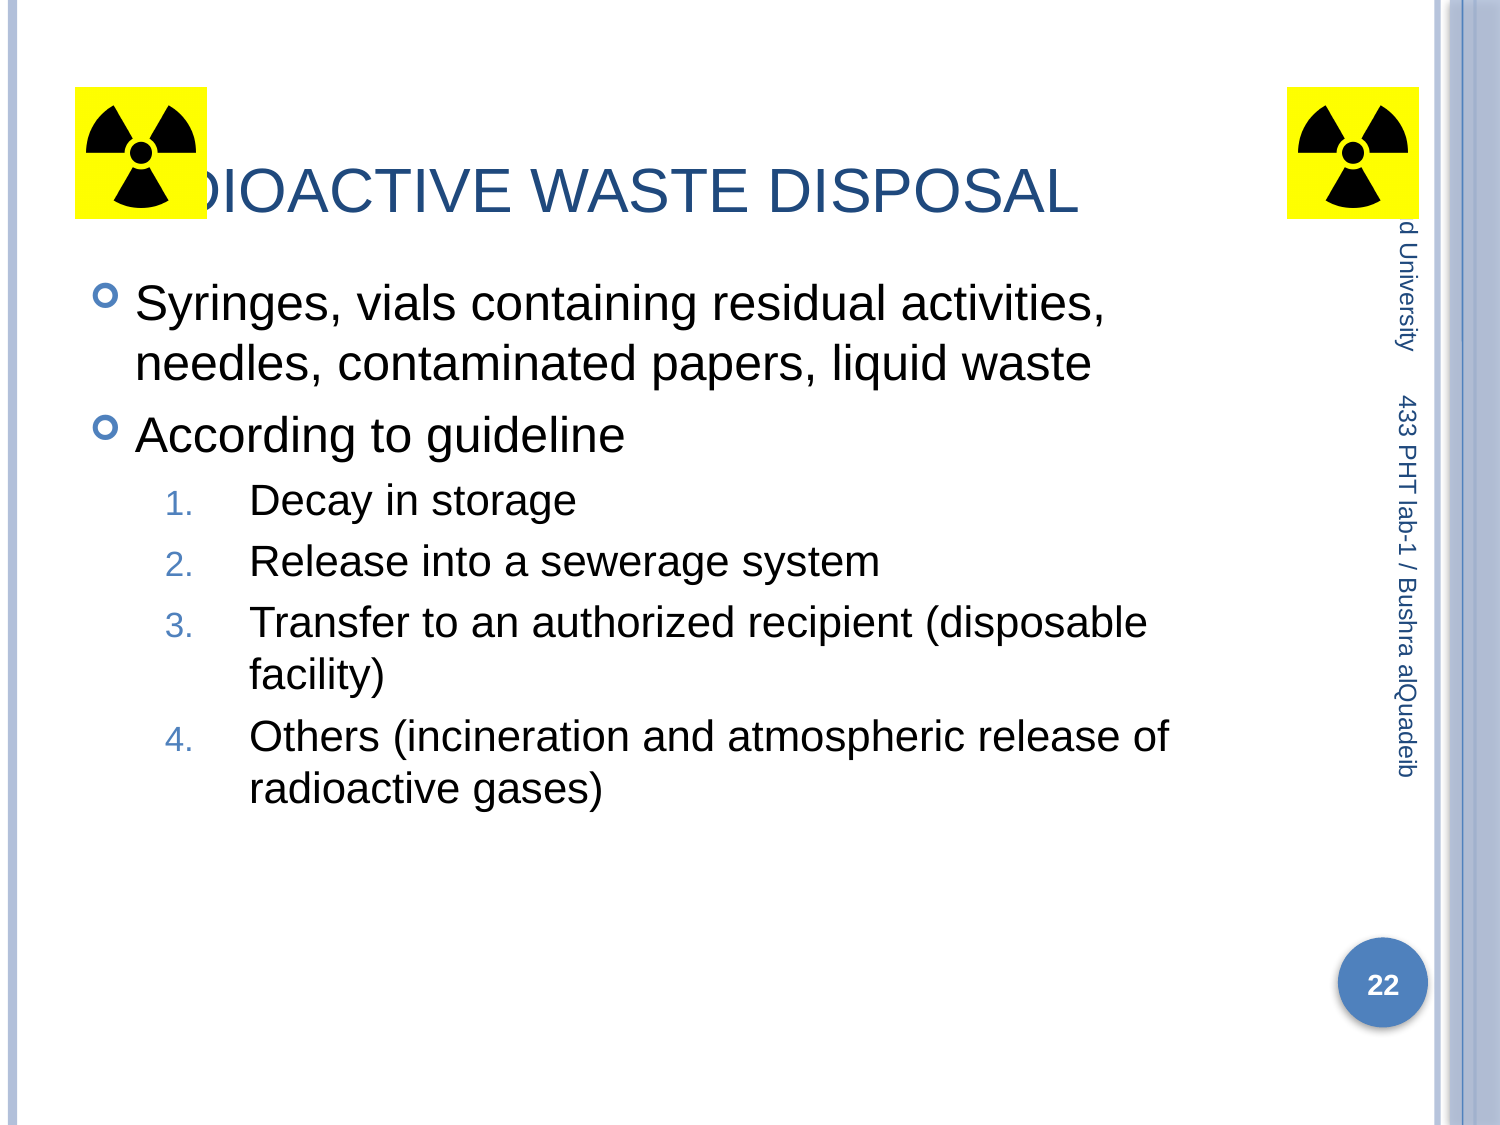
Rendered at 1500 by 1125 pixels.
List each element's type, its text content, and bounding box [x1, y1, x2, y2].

slide_number 22 [1333, 940, 1434, 1027]
picture [1286, 86, 1420, 220]
picture [74, 86, 207, 220]
title Radioactive waste disposal [75, 45, 1300, 233]
footer 433 PHT lab-1 / Bushra alQuadeib [1379, 380, 1440, 906]
list Syringes, vials containing residual activities, needles, contaminated papers, liquid waste According to guideline Decay in storage Release into a sewerage system Transfer to an authorized recipient (disposable facility) Others (incineration and atmospheric release of radioactive gases) [75, 262, 1300, 1062]
slide_number King Saud University [1378, 43, 1442, 374]
